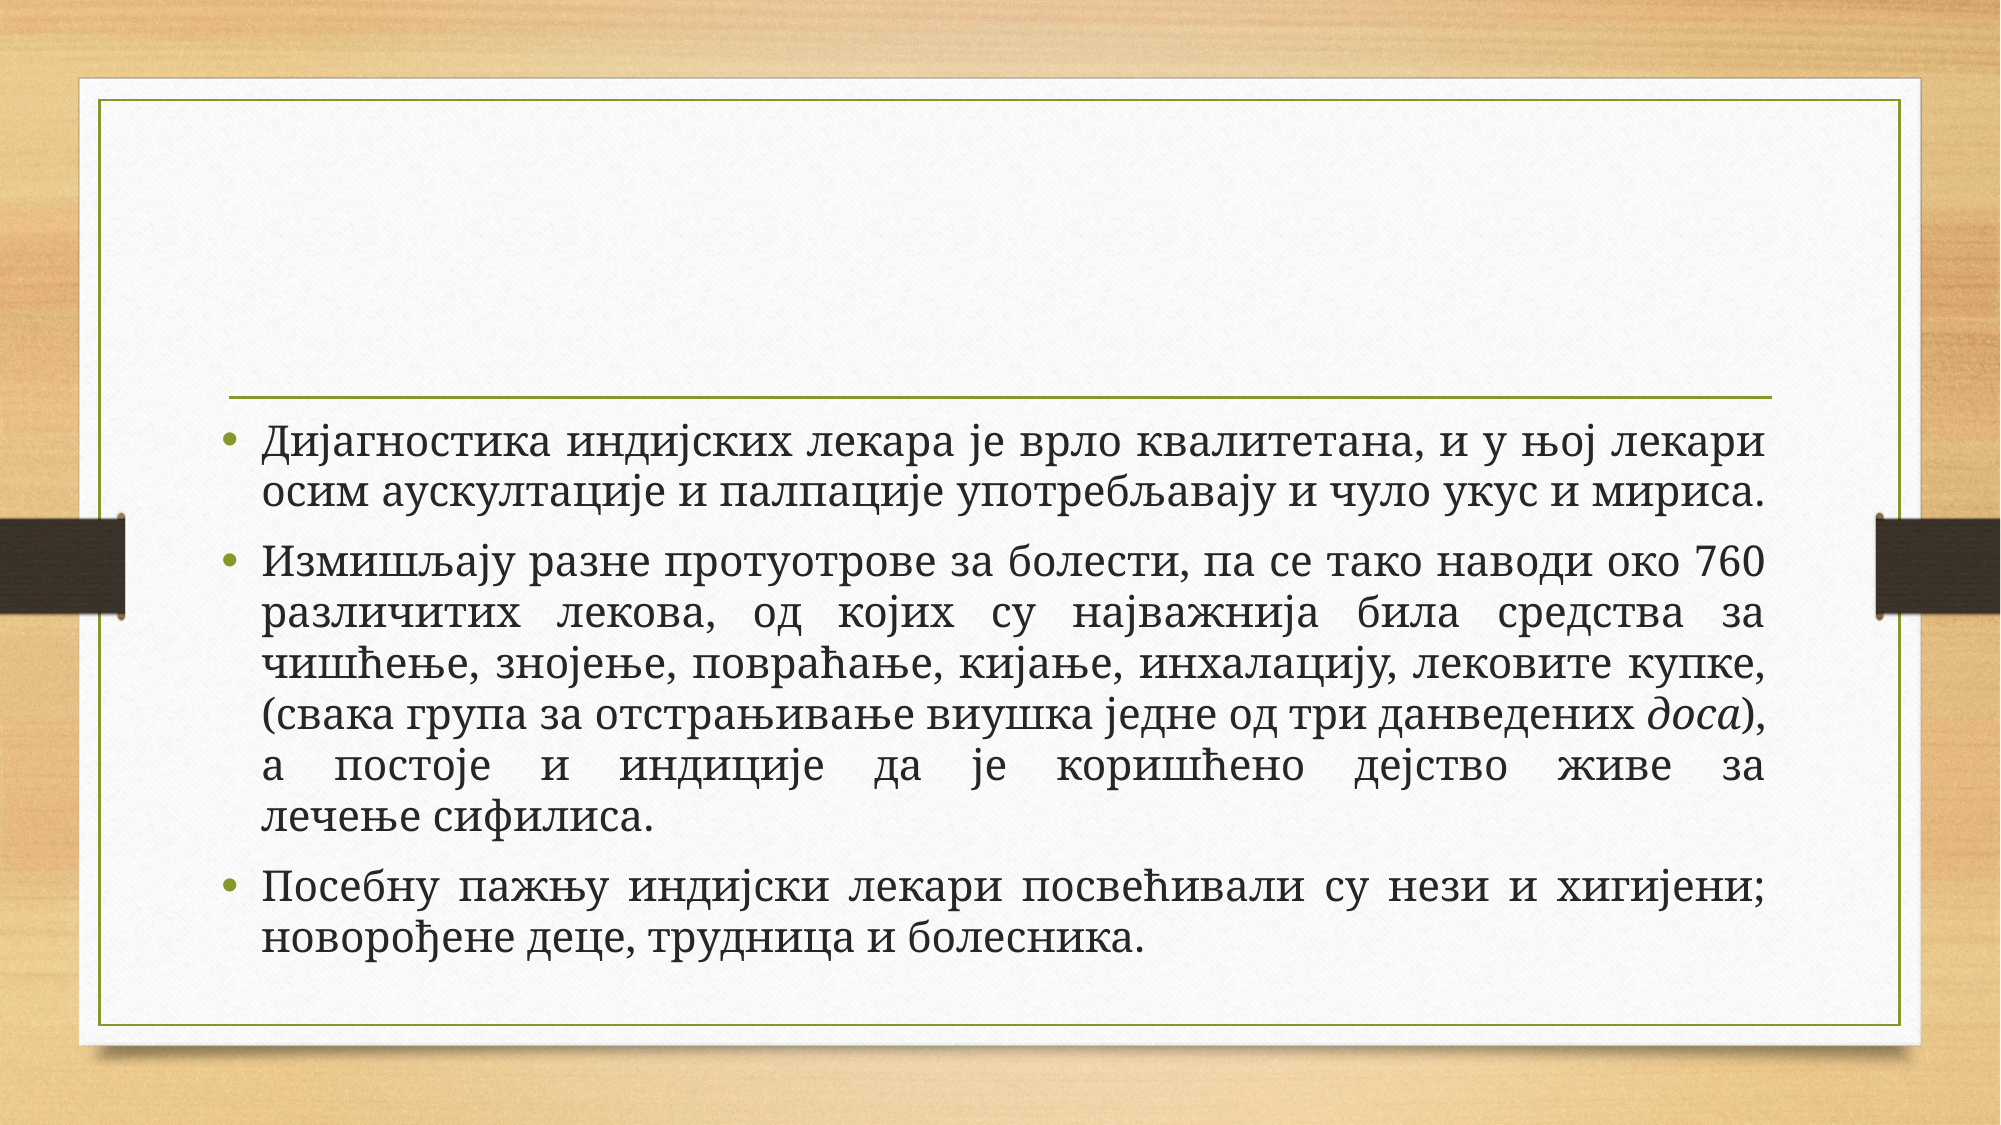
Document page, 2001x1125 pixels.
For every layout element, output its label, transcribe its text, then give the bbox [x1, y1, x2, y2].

list Дијагностика индијских лекара је врло квалитетана, и у њој лекари осим аускултације и палпације употребљавају и чуло укус и мириса. Измишљају разне протуотрове за болести, па се тако наводи око 760 различитих лекова, од којих су најважнија била средства за чишћење, знојење, повраћање, кијање, инхалацију, лековите купке, (свака група за отстрањивање виушка једне од три данведених доса), а постоје и индиције да је коришћено дејство живе за лечење сифилиса. Посебну пажњу индијски лекари посвећивали су нези и хигијени; новорођене деце, трудница и болесника. [206, 406, 1782, 992]
picture [0, 0, 2001, 1125]
